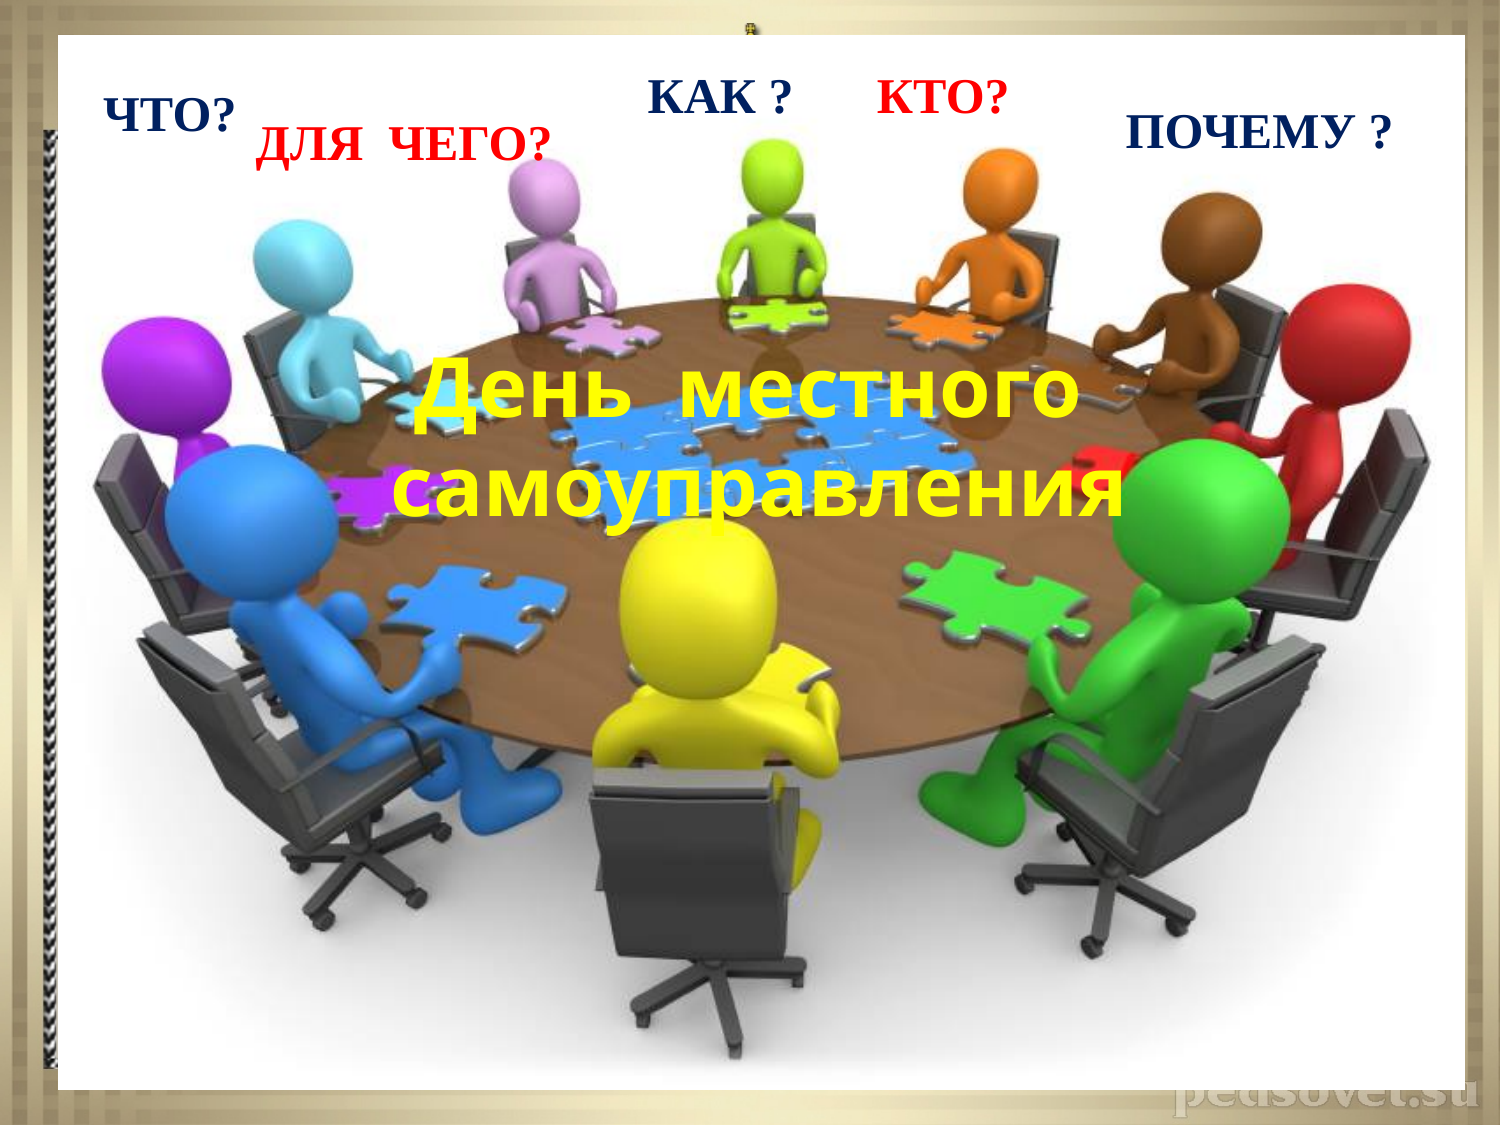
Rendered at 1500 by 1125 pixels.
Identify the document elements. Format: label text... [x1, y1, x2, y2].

picture [0, 0, 1500, 1125]
text_box ЧТО? [0, 35, 56, 188]
